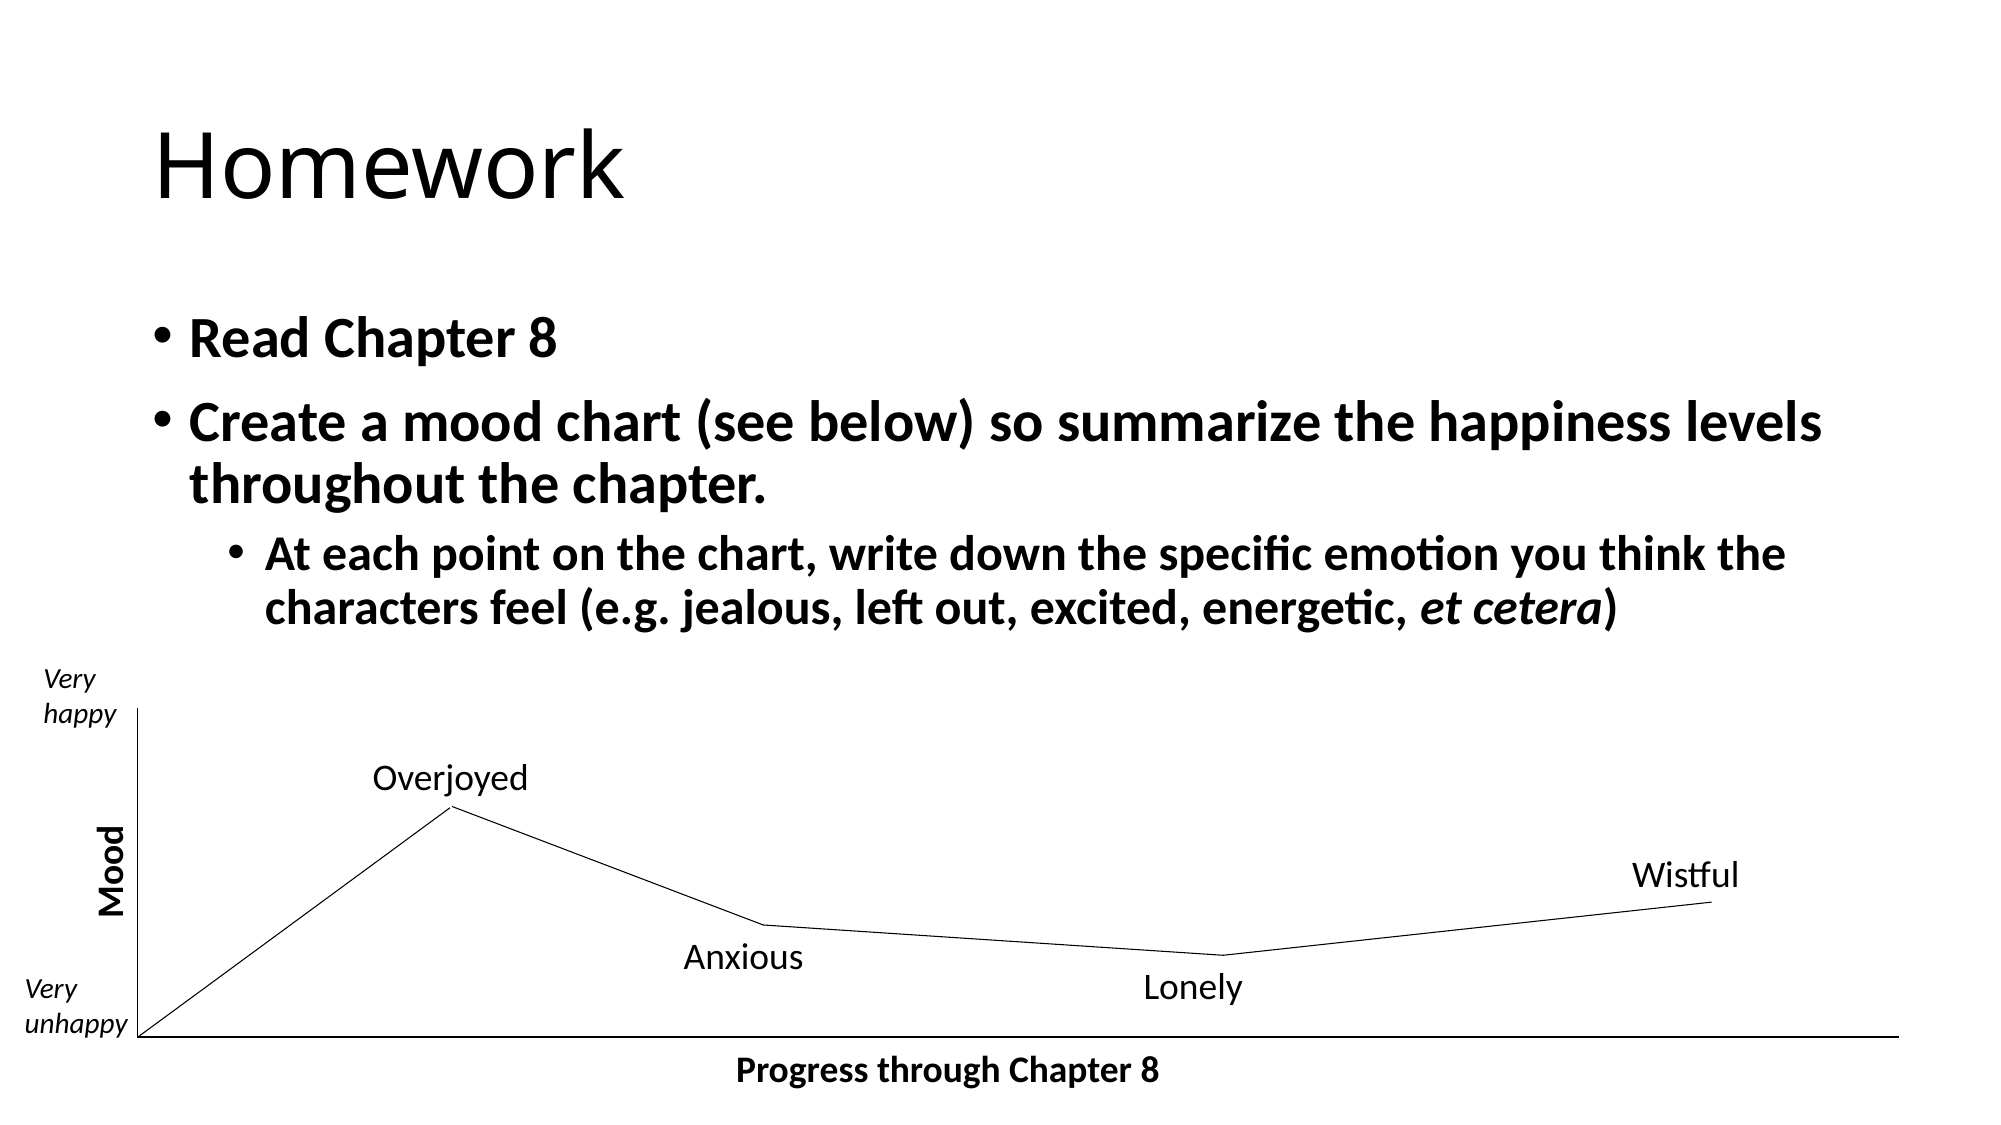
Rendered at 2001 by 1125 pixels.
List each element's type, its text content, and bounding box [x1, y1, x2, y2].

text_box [451, 806, 764, 925]
table_header [138, 708, 1899, 1036]
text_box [137, 807, 450, 1038]
text_box Very unhappy [9, 962, 156, 1047]
text_box Lonely [1128, 956, 1318, 1015]
text_box Very happy [28, 651, 139, 737]
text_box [763, 924, 1223, 956]
text_box Progress through Chapter 8 [721, 1037, 1240, 1097]
text_box Wistful [1617, 842, 1806, 903]
title Homework [137, 59, 1863, 278]
text_box Mood [78, 802, 138, 941]
list Read Chapter 8 Create a mood chart (see below) so summarize the happiness levels throughout the chapter. At each point on the chart, write down the specific emotion you think the characters feel (e.g. jealous, left out, excited, energetic, et cetera) [137, 299, 1863, 657]
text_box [1223, 902, 1712, 956]
text_box Anxious [668, 925, 858, 985]
text_box Overjoyed [357, 745, 547, 806]
